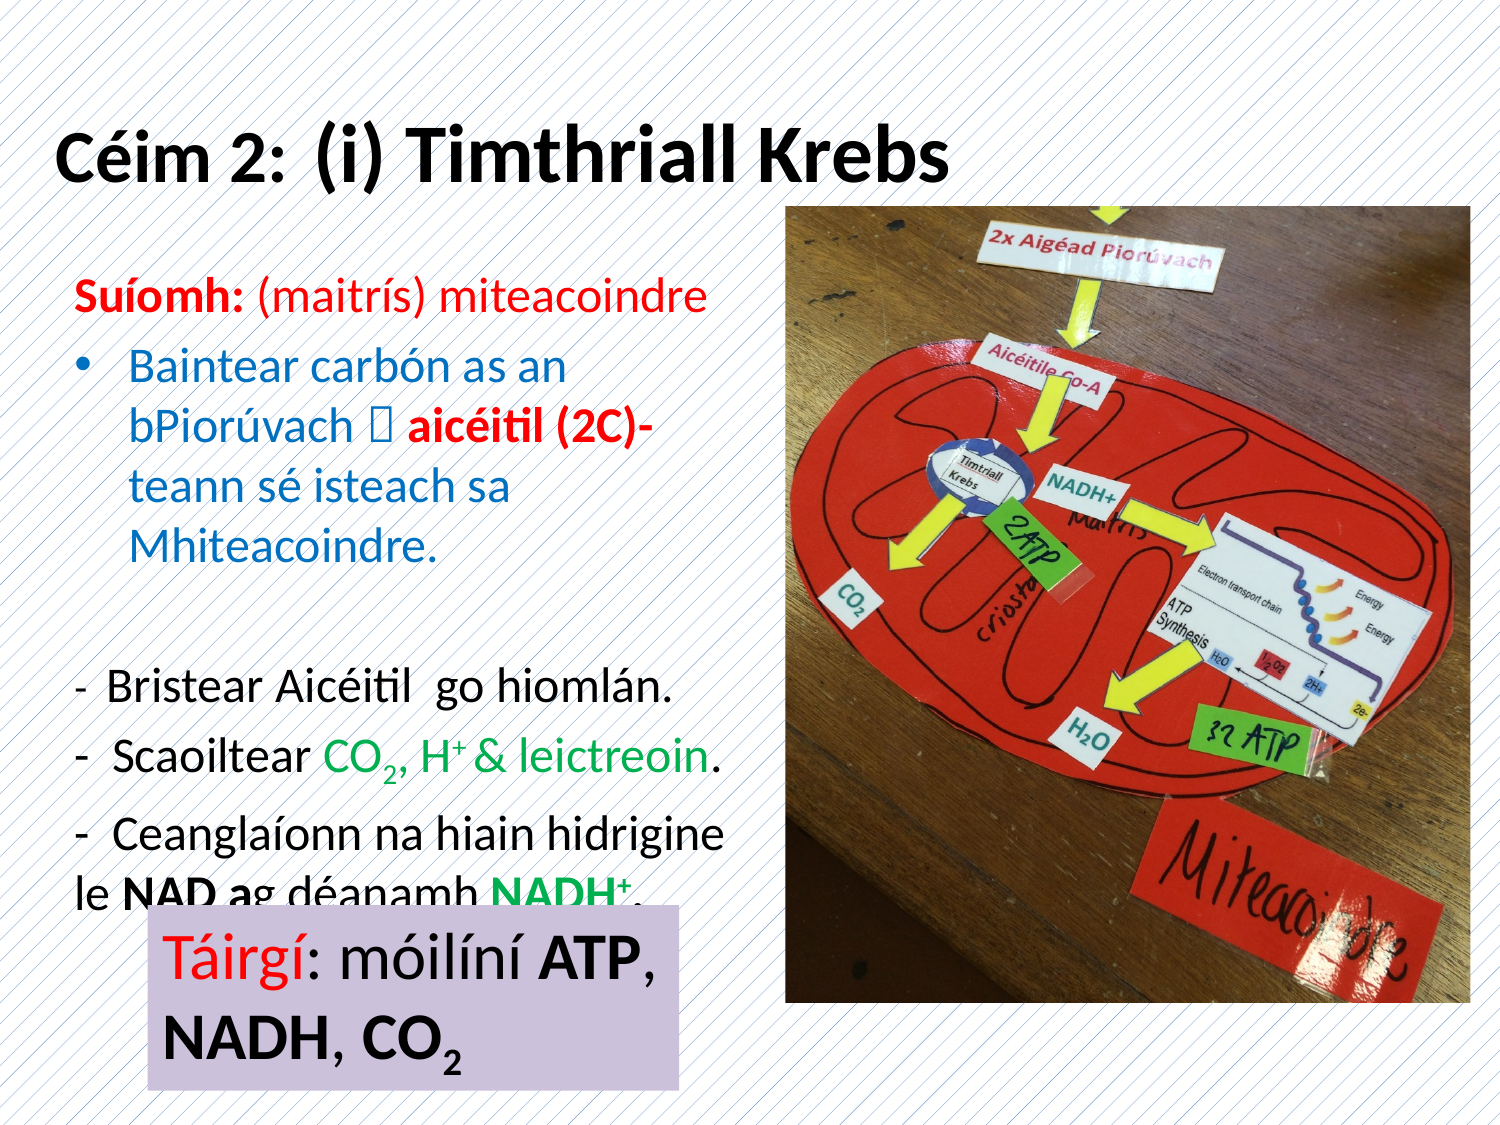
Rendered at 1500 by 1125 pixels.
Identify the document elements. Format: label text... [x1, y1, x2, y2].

title Céim 2: (i) Timthriall Krebs [40, 30, 1500, 245]
picture [785, 206, 1471, 1125]
text_box Táirgí: móilíní ATP, NADH, CO2 [147, 905, 680, 1091]
list Suíomh: (maitrís) miteacoindre Baintear carbón as an bPiorúvach  aicéitil (2C)- teann sé isteach sa Mhiteacoindre. - Bristear Aicéitil go hiomlán. - Scaoiltear CO2, H+ & leictreoin. - Ceanglaíonn na hiain hidrigine le NAD ag déanamh NADH+. [59, 255, 762, 1047]
